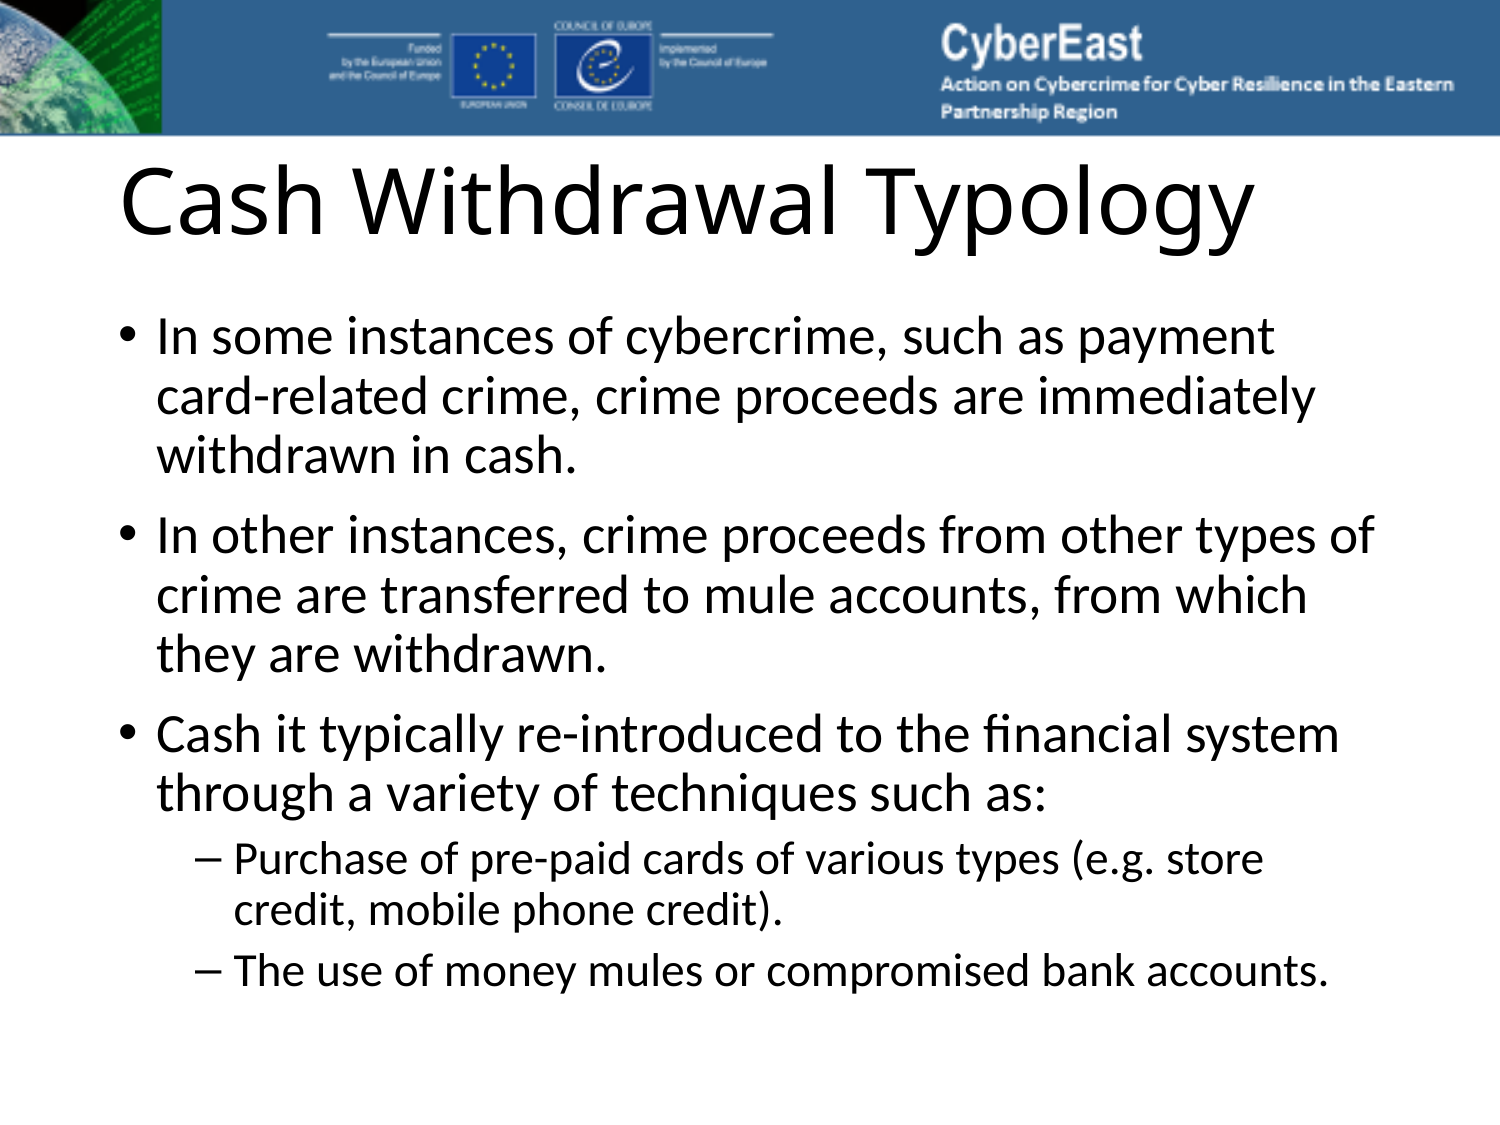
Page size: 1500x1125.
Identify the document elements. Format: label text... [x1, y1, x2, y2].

list In some instances of cybercrime, such as payment card-related crime, crime proceeds are immediately withdrawn in cash. In other instances, crime proceeds from other types of crime are transferred to mule accounts, from which they are withdrawn. Cash it typically re-introduced to the financial system through a variety of techniques such as: Purchase of pre-paid cards of various types (e.g. store credit, mobile phone credit). The use of money mules or compromised bank accounts. [103, 299, 1397, 1014]
title Cash Withdrawal Typology [103, 96, 1397, 299]
picture [0, 0, 1500, 1125]
